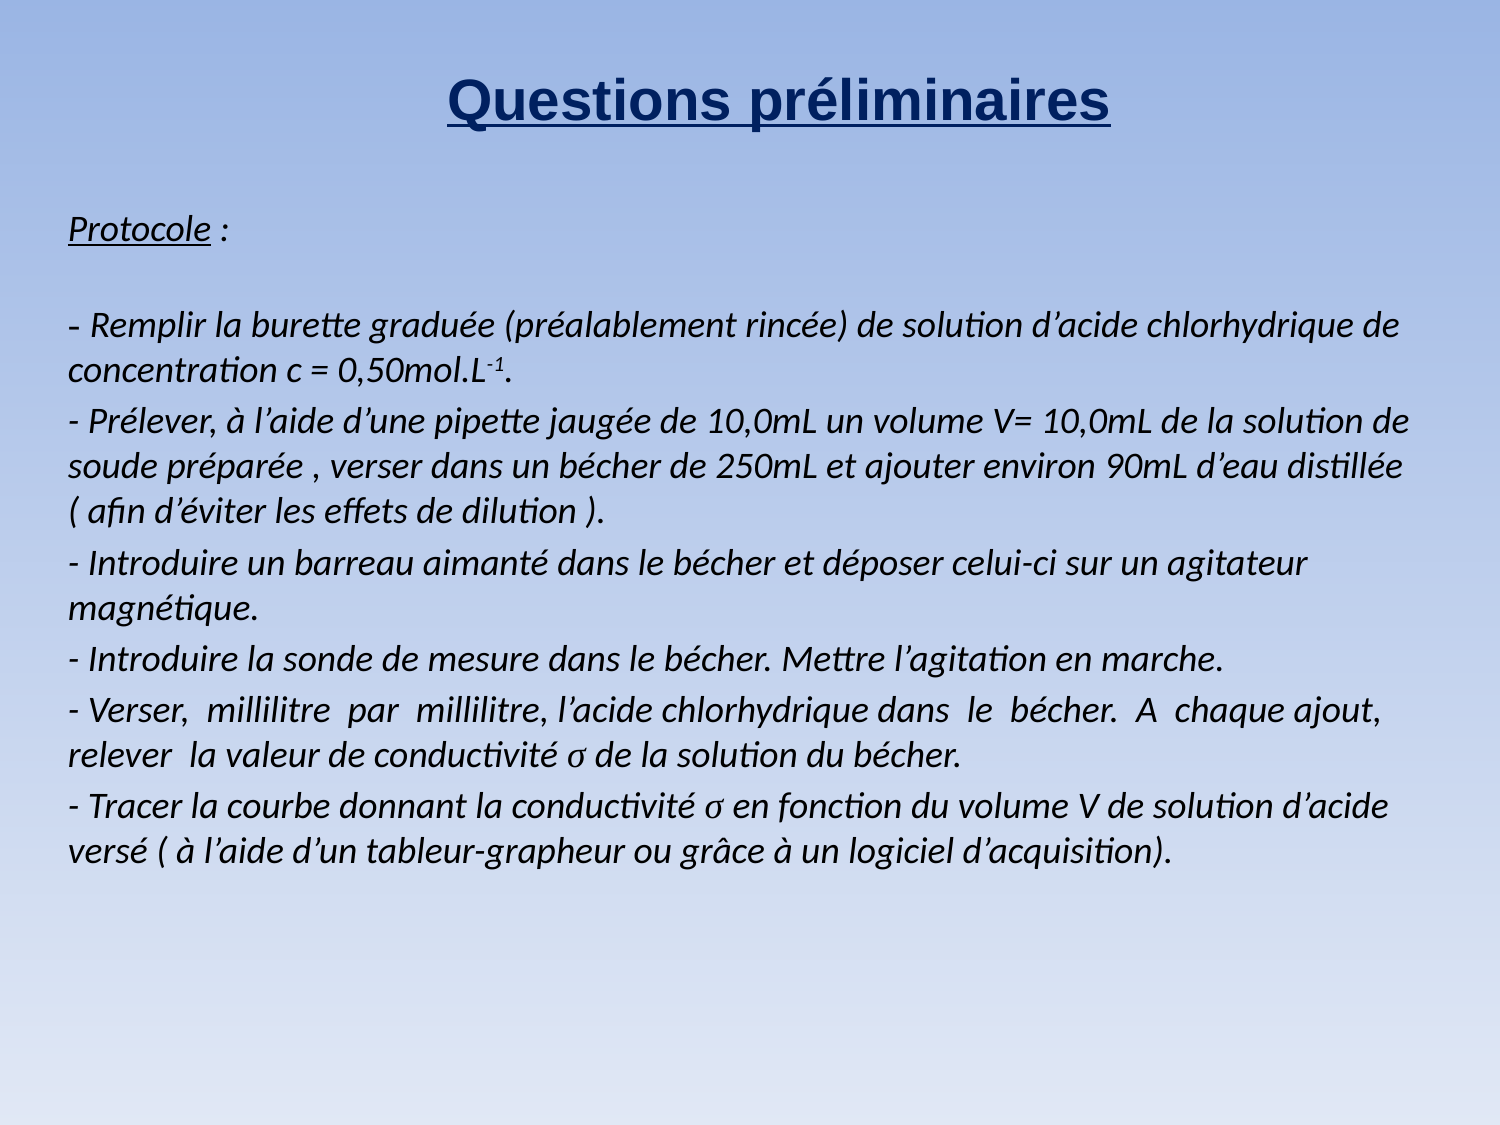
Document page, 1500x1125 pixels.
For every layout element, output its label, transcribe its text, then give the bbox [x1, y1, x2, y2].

text_box Protocole : - Remplir la burette graduée (préalablement rincée) de solution d’acide chlorhydrique de concentration c = 0,50mol.L-1. - Prélever, à l’aide d’une pipette jaugée de 10,0mL un volume V= 10,0mL de la solution de soude préparée , verser dans un bécher de 250mL et ajouter environ 90mL d’eau distillée ( afin d’éviter les effets de dilution ). - Introduire un barreau aimanté dans le bécher et déposer celui-ci sur un agitateur magnétique. - Introduire la sonde de mesure dans le bécher. Mettre l’agitation en marche. - Verser, millilitre par millilitre, l’acide chlorhydrique dans le bécher. A chaque ajout, relever la valeur de conductivité σ de la solution du bécher. - Tracer la courbe donnant la conductivité σ en fonction du volume V de solution d’acide versé ( à l’aide d’un tableur-grapheur ou grâce à un logiciel d’acquisition). [53, 196, 1436, 925]
text_box Questions préliminaires [171, 54, 1388, 141]
